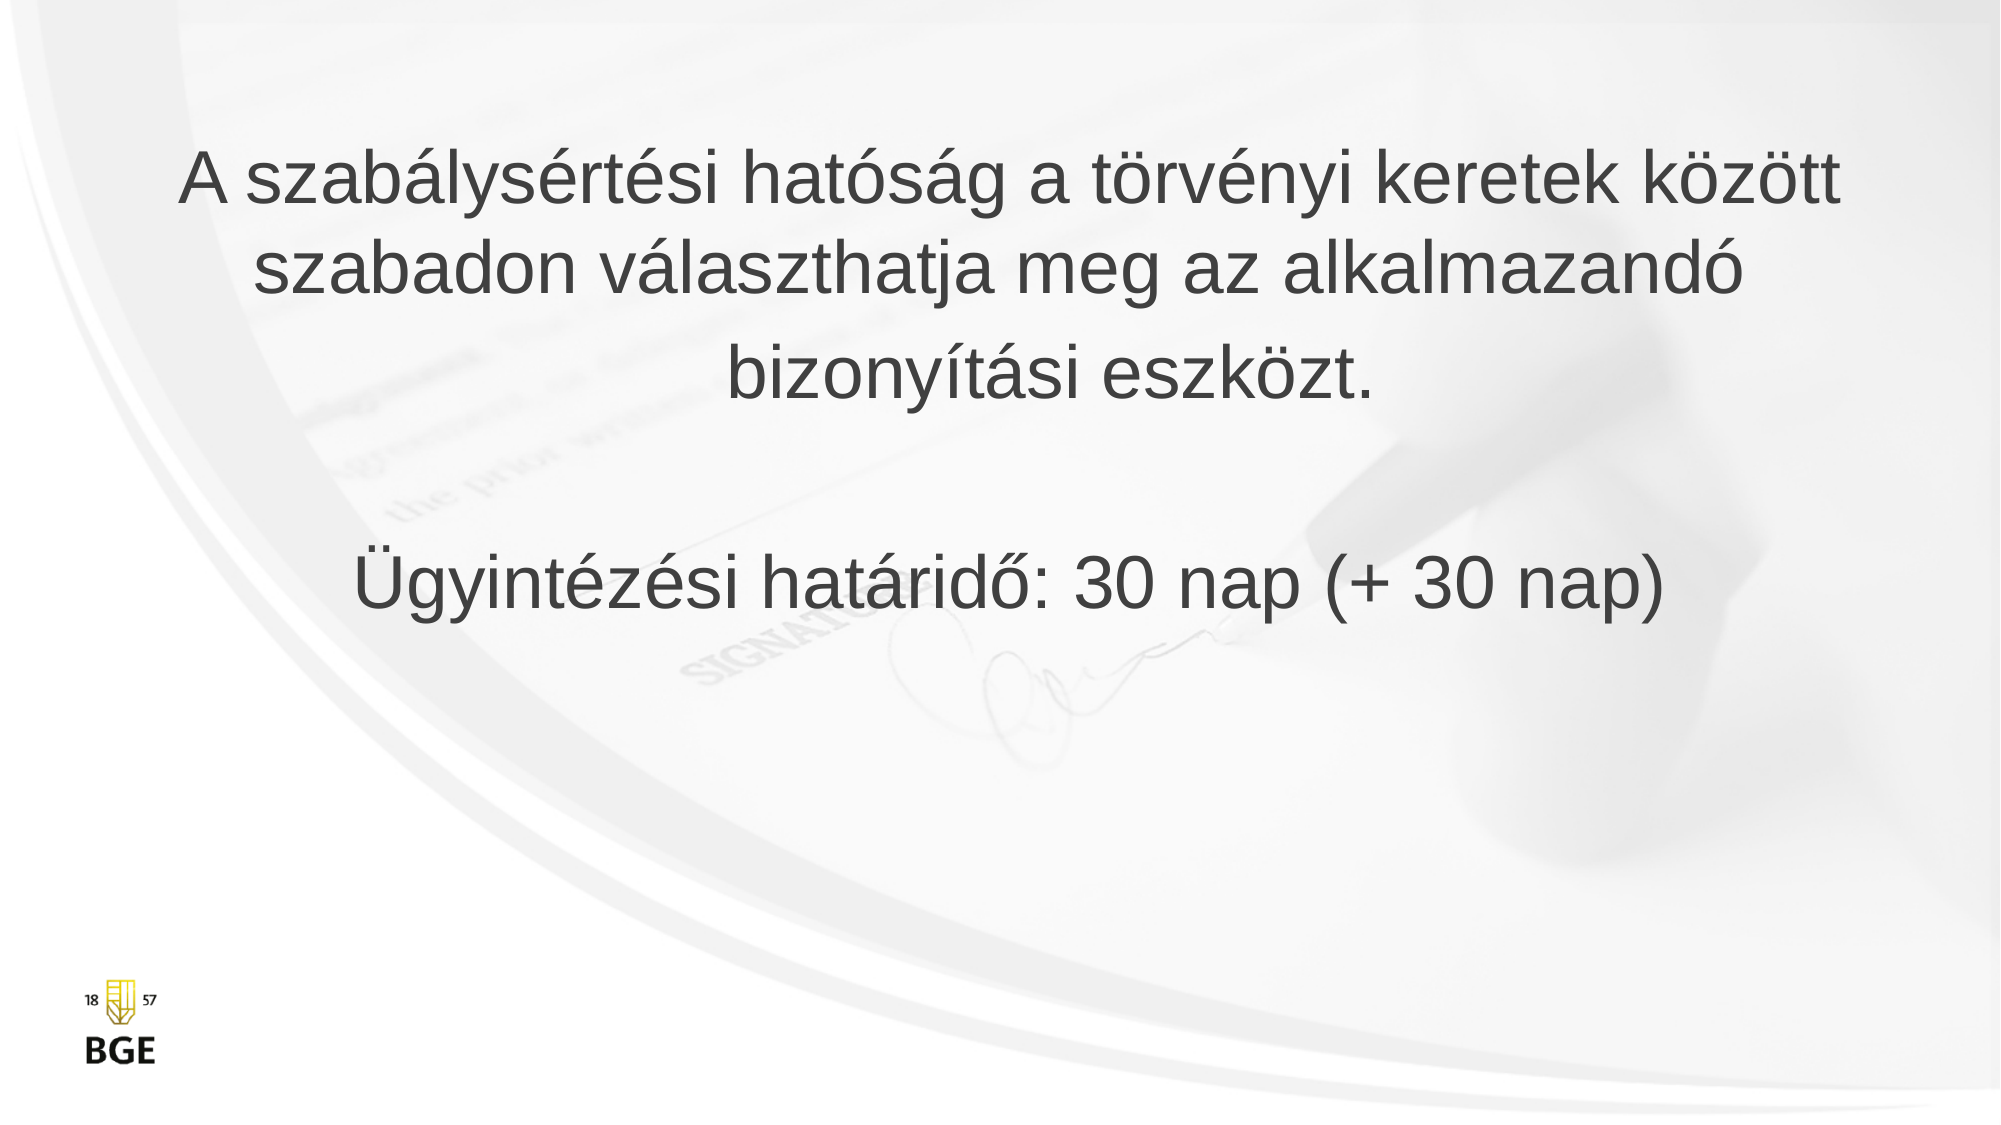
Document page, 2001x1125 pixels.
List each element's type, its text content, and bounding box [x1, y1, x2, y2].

picture [0, 0, 2001, 1125]
list A szabálysértési hatóság a törvényi keretek között szabadon választhatja meg az alkalmazandó bizonyítási eszközt. Ügyintézési határidő: 30 nap (+ 30 nap) [97, 143, 1923, 819]
